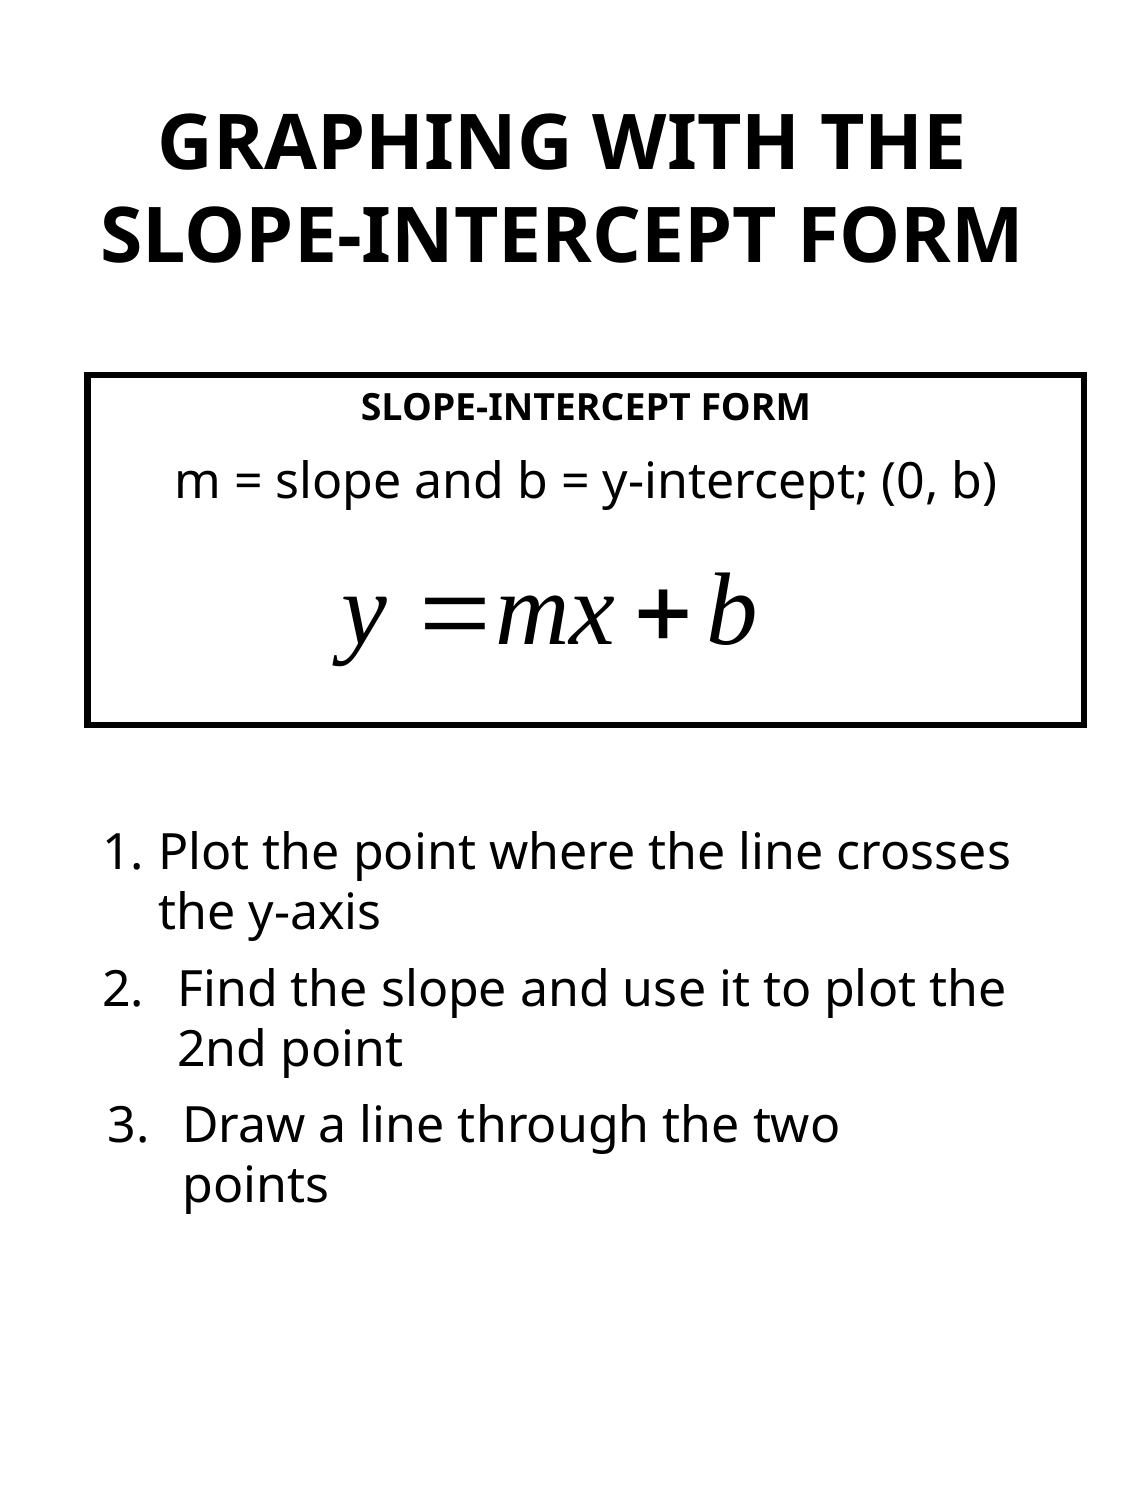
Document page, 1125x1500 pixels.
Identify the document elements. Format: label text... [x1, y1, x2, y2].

title GRAPHING WITH THE SLOPE-INTERCEPT FORM [56, 60, 1069, 310]
text_box Plot the point where the line crosses the y-axis [87, 812, 1050, 948]
text_box Draw a line through the two points [92, 1085, 1006, 1220]
text_box Find the slope and use it to plot the 2nd point [87, 948, 1025, 1084]
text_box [316, 549, 773, 688]
text_box SLOPE-INTERCEPT FORM m = slope and b = y-intercept; (0, b) [87, 375, 1085, 725]
